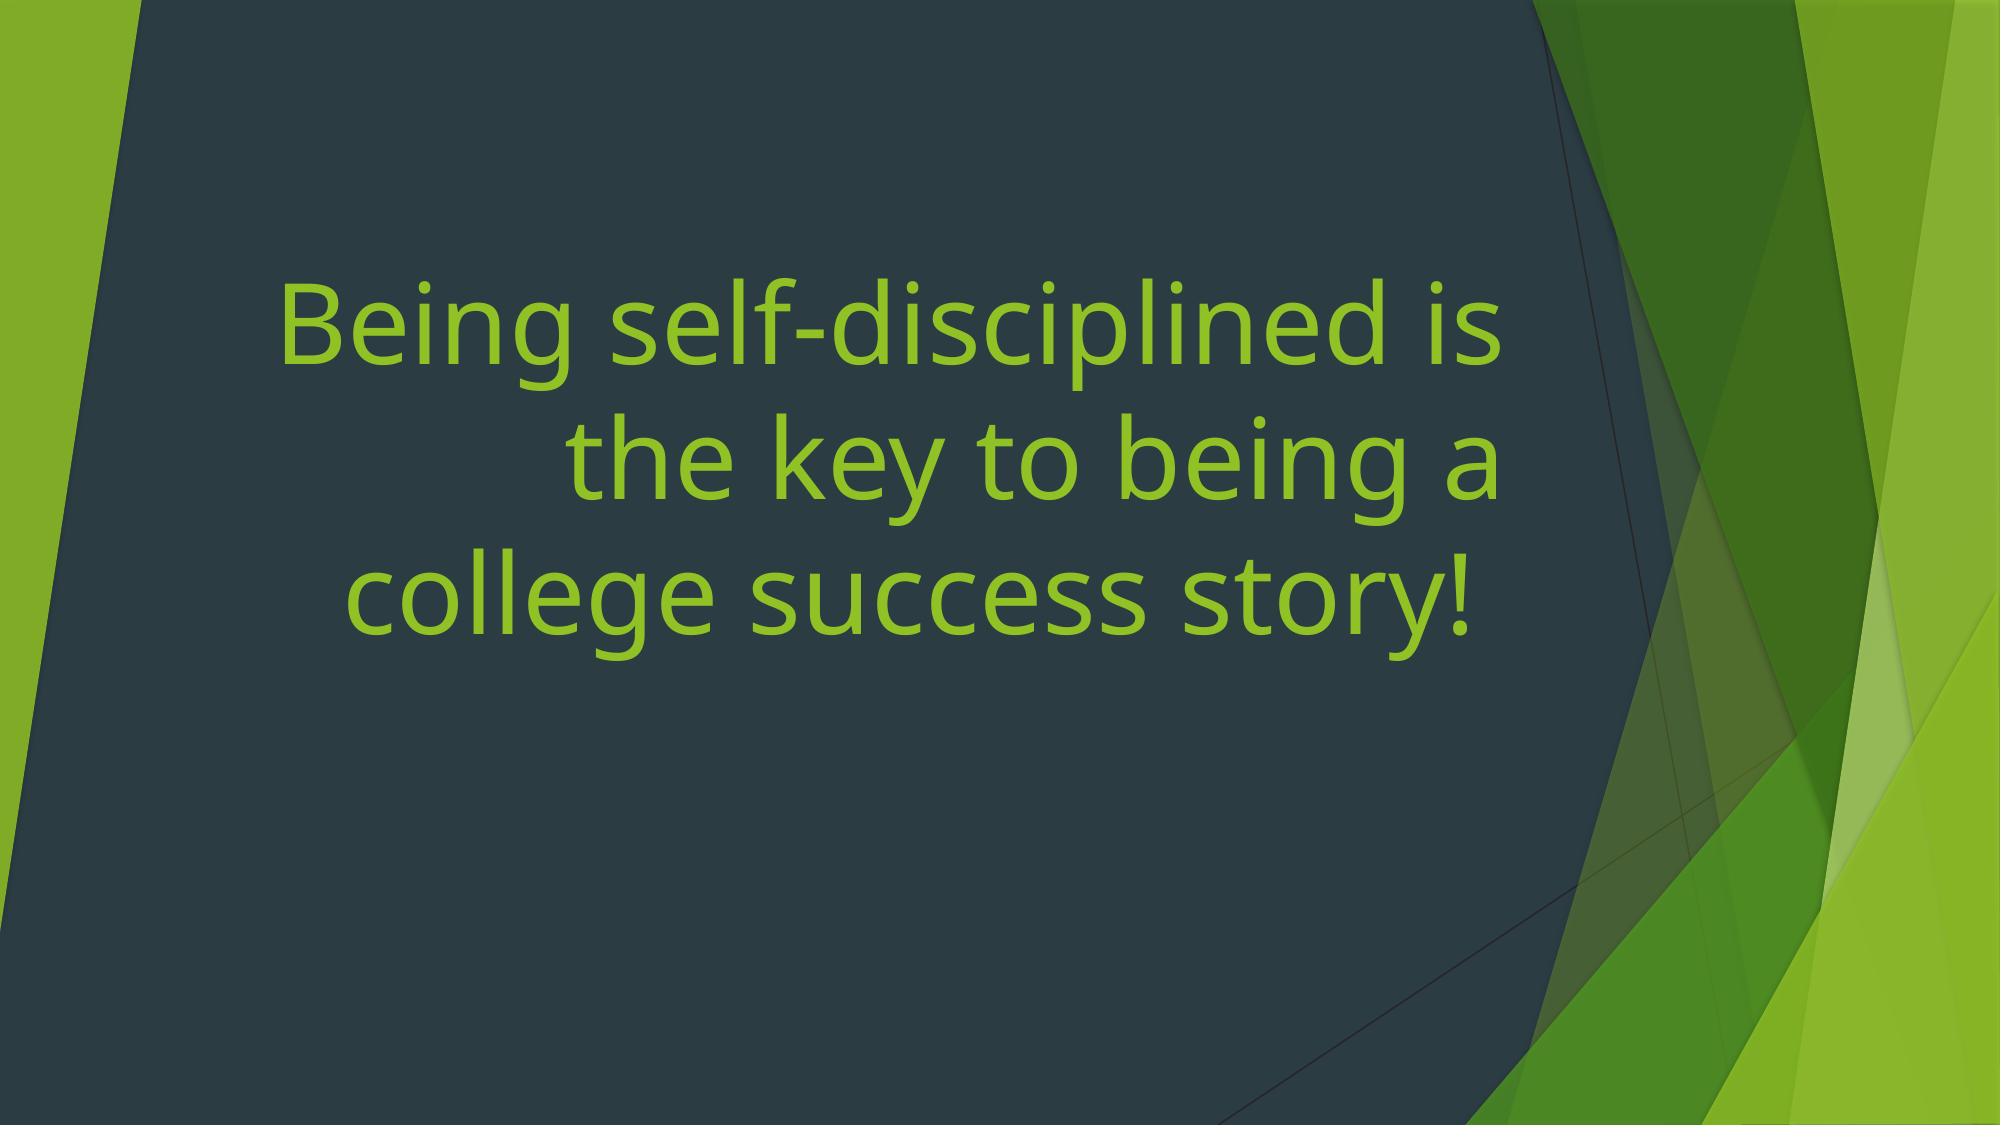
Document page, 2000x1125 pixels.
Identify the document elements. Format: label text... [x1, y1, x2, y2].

title Being self-disciplined is the key to being a college success story! [247, 394, 1522, 665]
